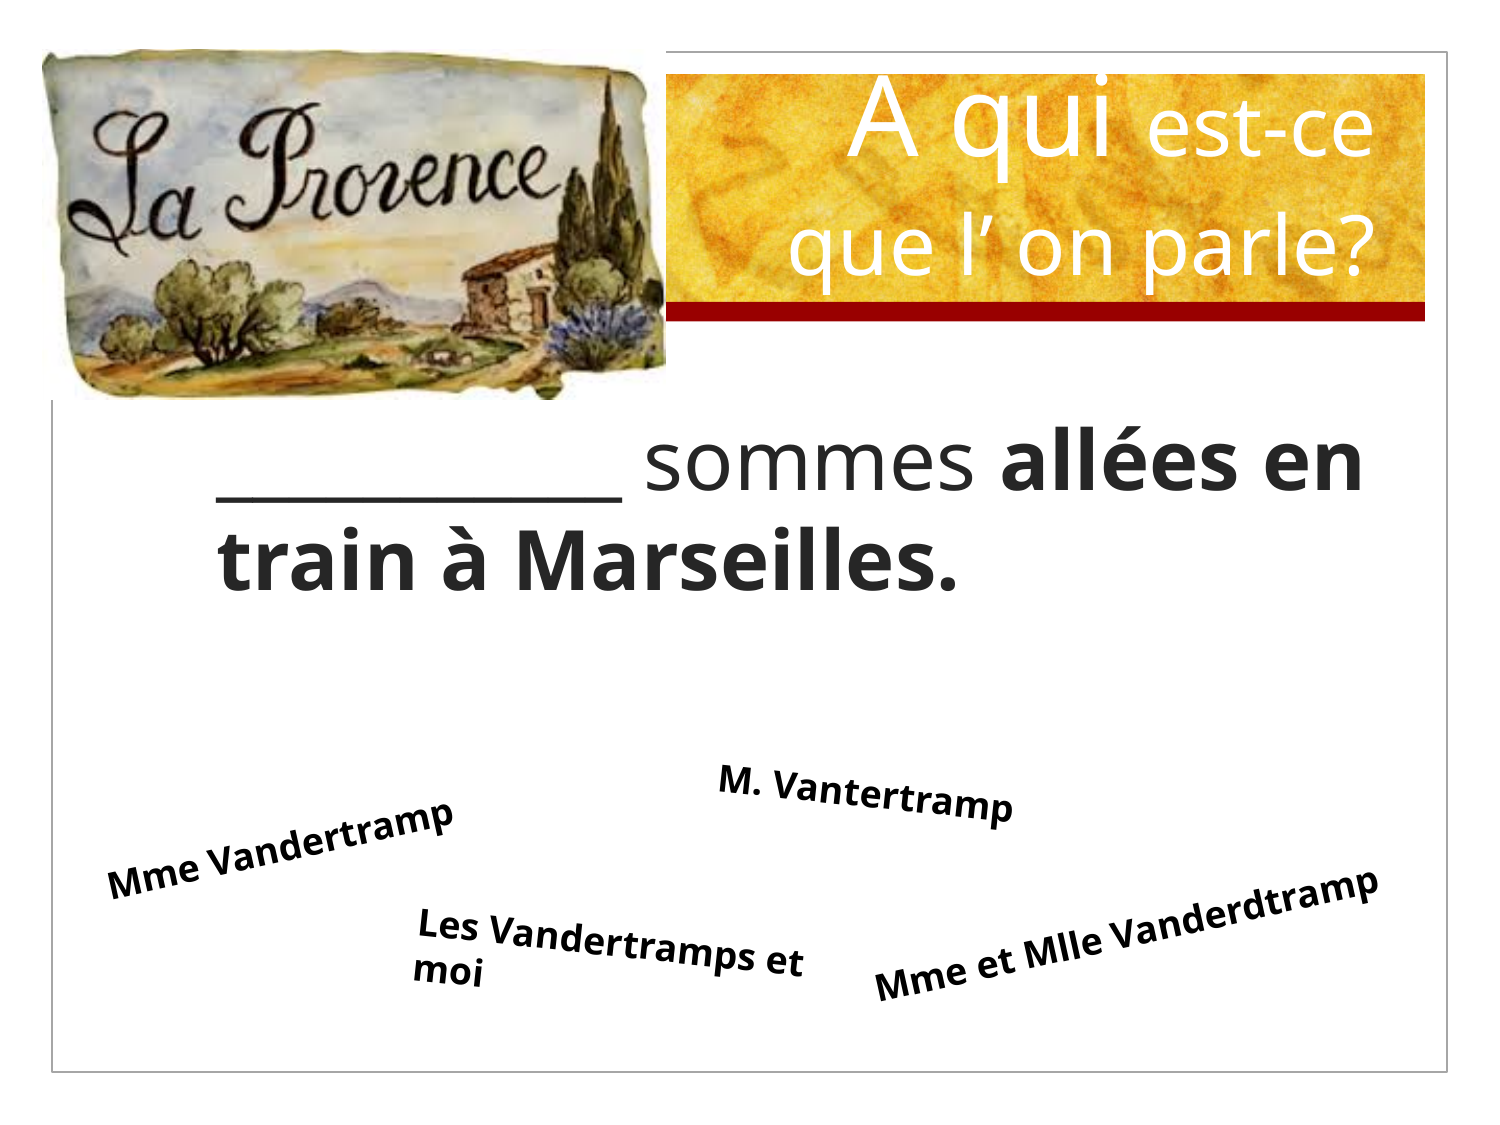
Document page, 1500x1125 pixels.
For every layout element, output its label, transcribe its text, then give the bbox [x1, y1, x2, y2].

text_box Mme Vandertramp [86, 761, 539, 918]
picture [41, 49, 1425, 401]
text_box Mme et Mlle Vanderdtramp [853, 841, 1411, 1021]
title A qui est-ce que l’ on parle? [699, 74, 1392, 292]
list ___________ sommes allées en train à Marseilles. [187, 399, 1418, 625]
text_box Les Vandertramps et moi [395, 889, 854, 1042]
text_box M. Vantertramp [700, 745, 1154, 853]
